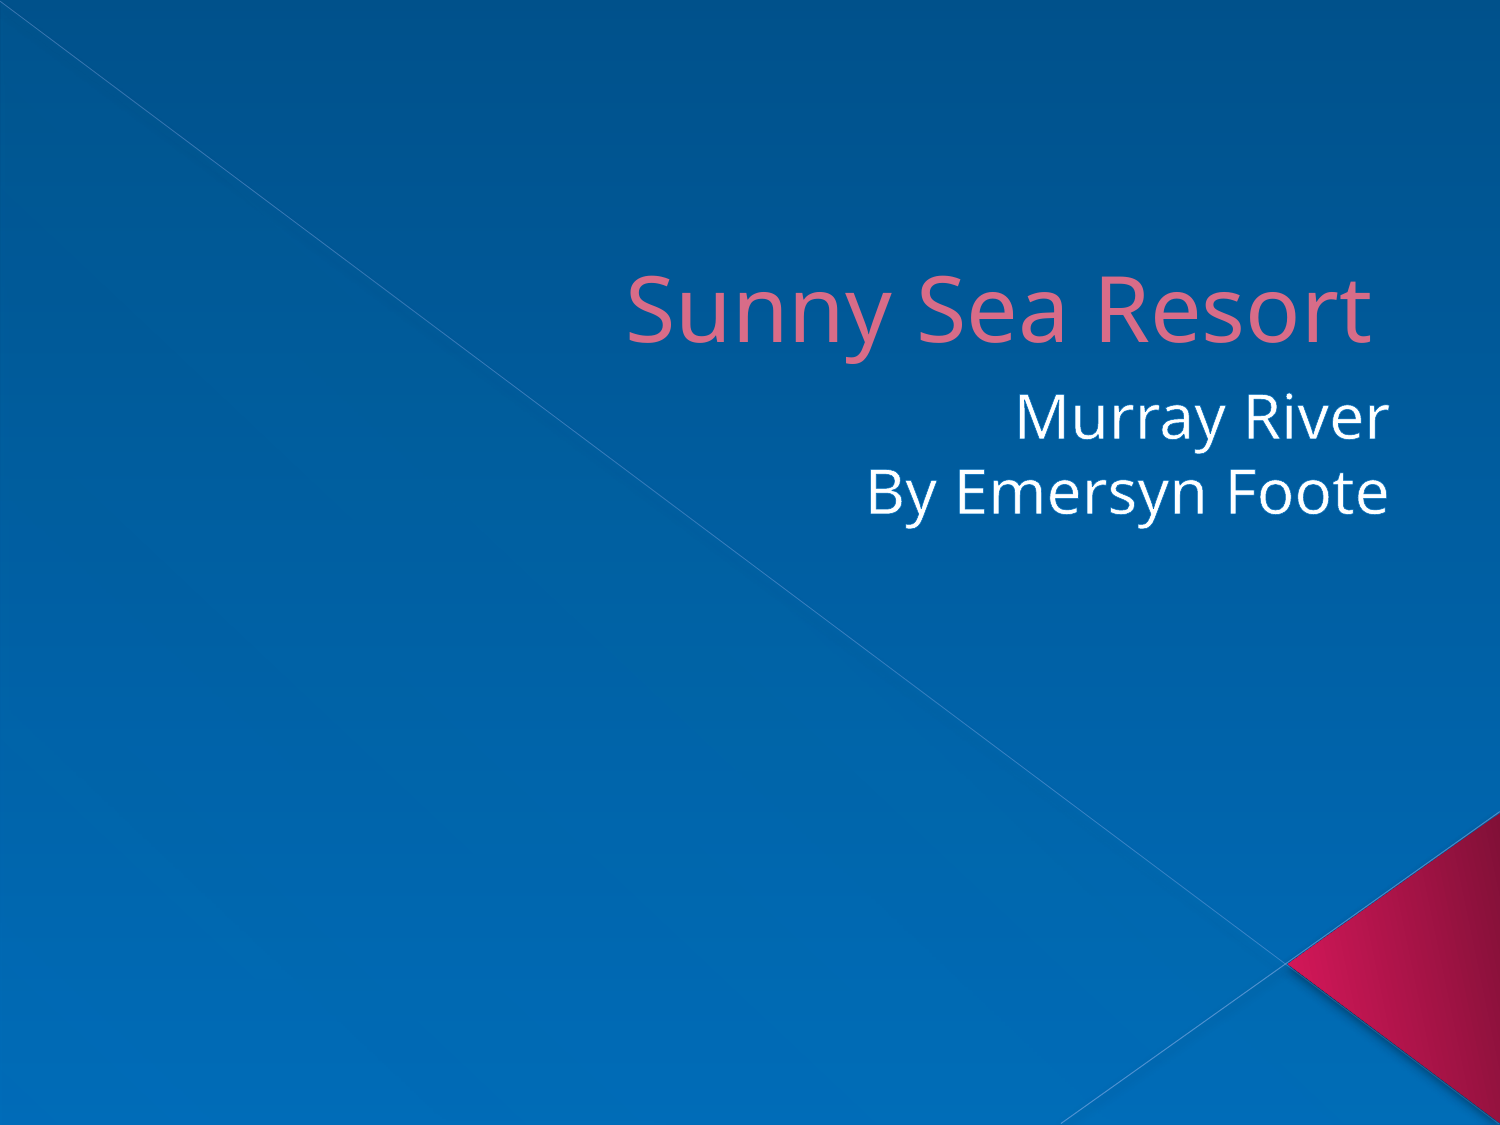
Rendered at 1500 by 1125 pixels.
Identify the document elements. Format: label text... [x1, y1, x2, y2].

title Sunny Sea Resort [88, 127, 1412, 369]
subtitle Murray River By Emersyn Foote [88, 369, 1412, 657]
